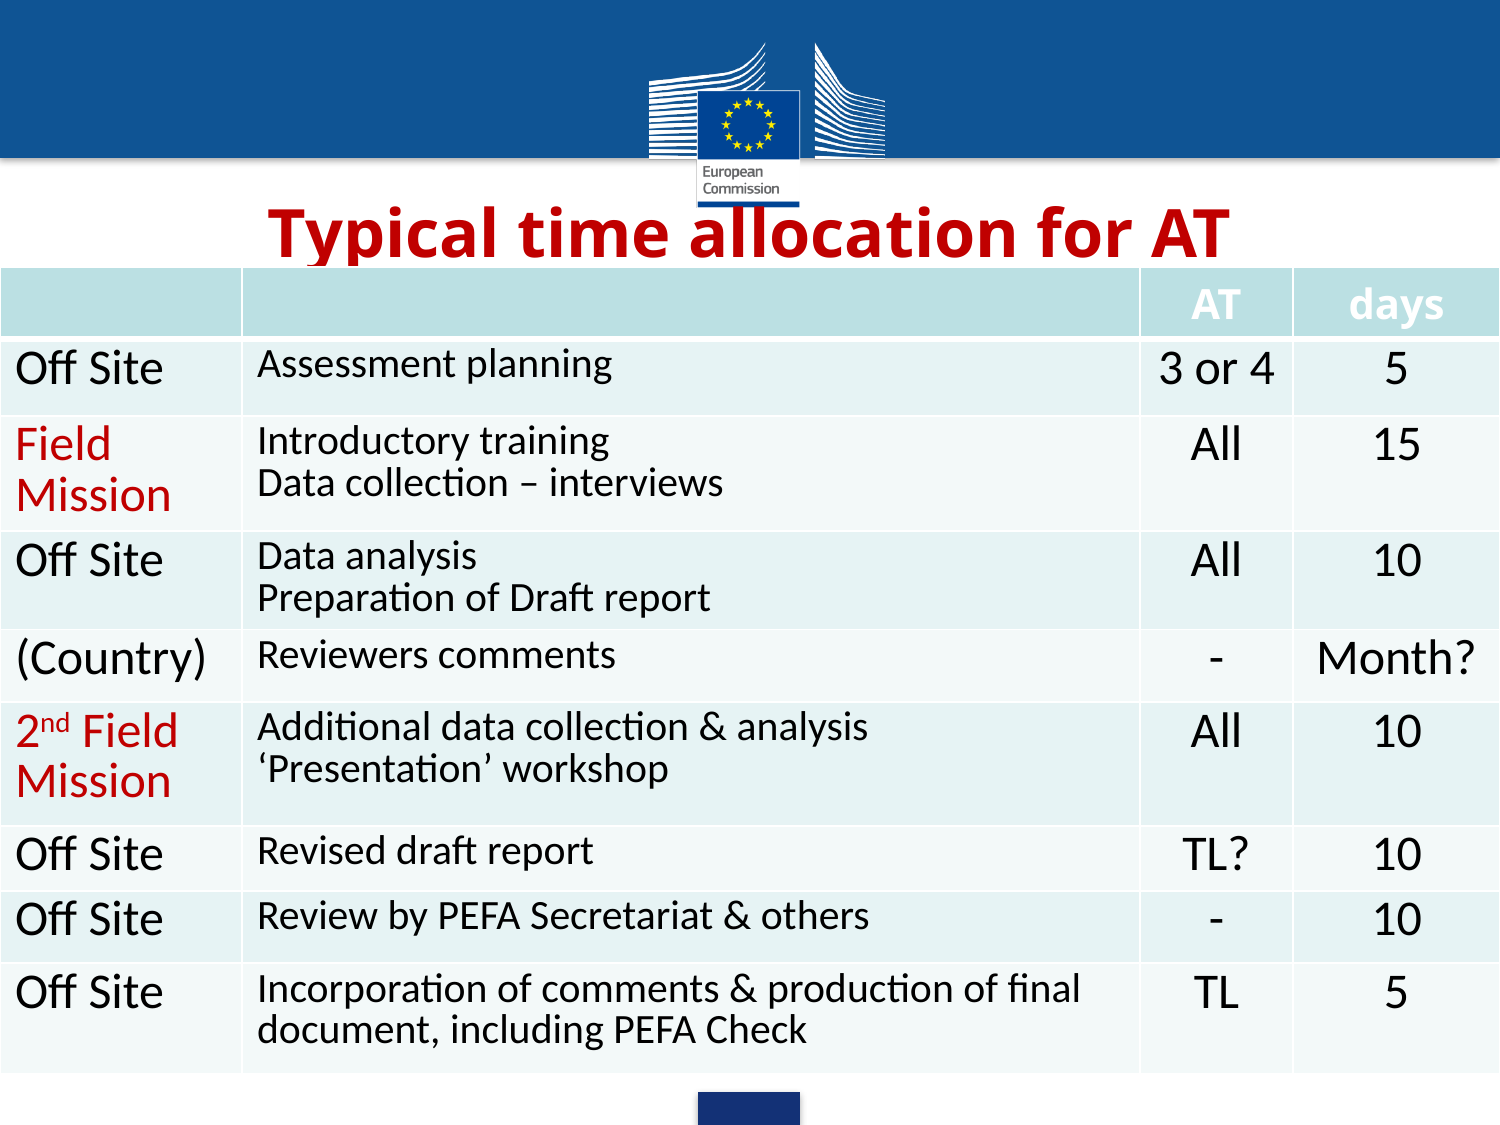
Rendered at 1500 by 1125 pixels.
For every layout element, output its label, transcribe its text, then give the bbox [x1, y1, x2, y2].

table_cell Data analysis Preparation of Draft report [243, 532, 1139, 629]
picture [649, 42, 885, 170]
table_cell - [1141, 630, 1292, 701]
title Typical time allocation for AT [0, 170, 1500, 266]
table_cell Off Site [1, 964, 241, 1073]
table_header [243, 268, 1139, 336]
table_cell All [1141, 703, 1292, 825]
table_cell 2nd Field Mission [1, 703, 241, 825]
table_cell 10 [1294, 827, 1499, 890]
table_cell Off Site [1, 892, 241, 962]
table_cell 10 [1294, 532, 1499, 629]
table_cell Field Mission [1, 417, 241, 530]
table_cell Month? [1294, 630, 1499, 701]
table_cell (Country) [1, 630, 241, 701]
table_cell Assessment planning [243, 342, 1139, 415]
table_header AT [1141, 268, 1292, 336]
table_cell Additional data collection & analysis ‘Presentation’ workshop [243, 703, 1139, 825]
table_cell Revised draft report [243, 827, 1139, 890]
table_cell All [1141, 417, 1292, 530]
table_cell 5 [1294, 342, 1499, 415]
table_header days [1294, 268, 1499, 336]
table_cell 5 [1294, 964, 1499, 1073]
table_cell 15 [1294, 417, 1499, 530]
table_cell Off Site [1, 827, 241, 890]
table_cell 3 or 4 [1141, 342, 1292, 415]
table_cell Incorporation of comments & production of final document, including PEFA Check [243, 964, 1139, 1073]
table_header [1, 268, 241, 336]
table_cell 10 [1294, 703, 1499, 825]
table_cell Review by PEFA Secretariat & others [243, 892, 1139, 962]
table_cell - [1141, 892, 1292, 962]
table_cell 10 [1294, 892, 1499, 962]
table_cell Introductory training Data collection – interviews [243, 417, 1139, 530]
table_cell TL [1141, 964, 1292, 1073]
table_cell Off Site [1, 342, 241, 415]
table_cell Reviewers comments [243, 630, 1139, 701]
table_cell Off Site [1, 532, 241, 629]
table_cell TL? [1141, 827, 1292, 890]
table_cell All [1141, 532, 1292, 629]
